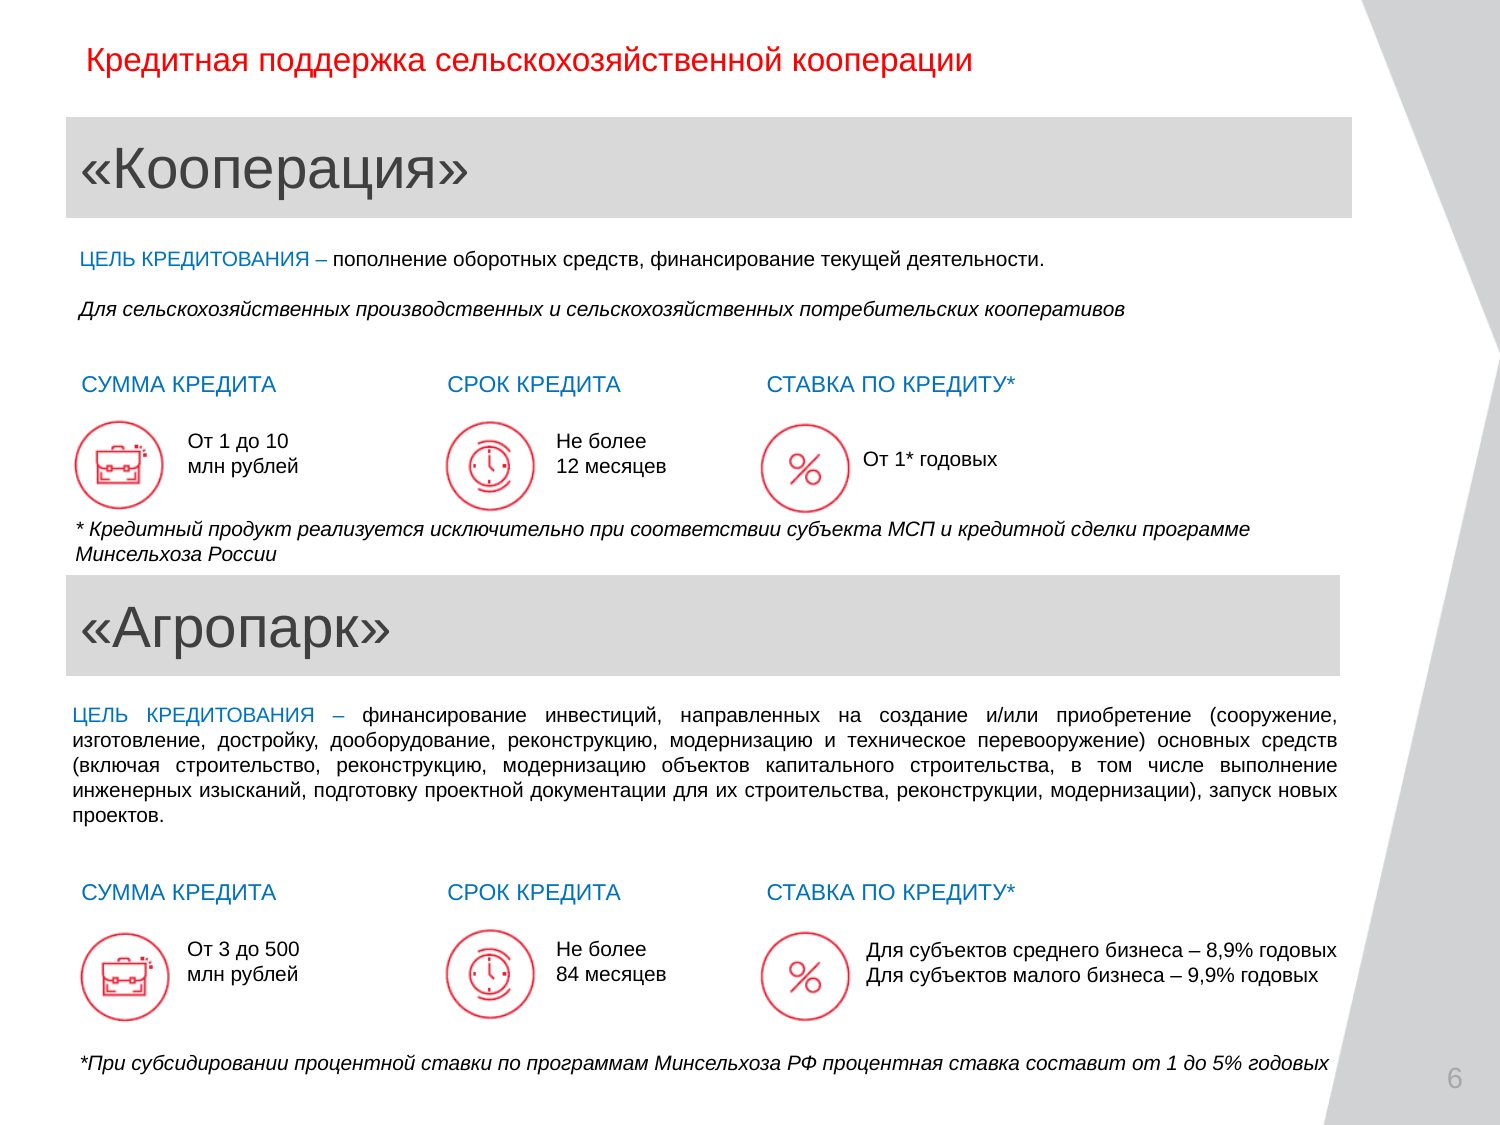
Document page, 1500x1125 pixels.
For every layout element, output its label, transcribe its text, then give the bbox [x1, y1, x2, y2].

text_box СТАВКА ПО КРЕДИТУ* [751, 869, 1031, 912]
text_box СУММА КРЕДИТА [66, 869, 292, 912]
text_box От 3 до 500 млн рублей [177, 928, 315, 994]
text_box СУММА КРЕДИТА [66, 361, 292, 404]
text_box СТАВКА ПО КРЕДИТУ* [751, 361, 1031, 404]
text_box Для субъектов среднего бизнеса – 8,9% годовых Для субъектов малого бизнеса – 9,9% годовых [859, 928, 1353, 994]
text_box ЦЕЛЬ КРЕДИТОВАНИЯ – пополнение оборотных средств, финансирование текущей деятельности. Для сельскохозяйственных производственных и сельскохозяйственных потребительских кооперативов [64, 238, 1376, 329]
table_header «Кооперация» [66, 117, 1352, 218]
text_box От 1* годовых [863, 437, 1013, 503]
slide_number 6 [1128, 1046, 1478, 1107]
text_box * Кредитный продукт реализуется исключительно при соответствии субъекта МСП и кредитной сделки программе Минсельхоза России [60, 508, 1388, 574]
picture [0, 0, 1500, 1125]
text_box ЦЕЛЬ КРЕДИТОВАНИЯ – финансирование инвестиций, направленных на создание и/или приобретение (сооружение, изготовление, достройку, дооборудование, реконструкцию, модернизацию и техническое перевооружение) основных средств (включая строительство, реконструкцию, модернизацию объектов капитального строительства, в том числе выполнение инженерных изысканий, подготовку проектной документации для их строительства, реконструкции, модернизации), запуск новых проектов. [57, 694, 1353, 835]
text_box СРОК КРЕДИТА [432, 869, 637, 912]
text_box *При субсидировании процентной ставки по программам Минсельхоза РФ процентная ставка составит от 1 до 5% годовых [64, 1041, 1392, 1082]
text_box Не более 84 месяцев [543, 928, 682, 994]
text_box Кредитная поддержка сельскохозяйственной кооперации [71, 30, 990, 86]
text_box Не более 12 месяцев [543, 420, 682, 486]
text_box От 1 до 10 млн рублей [175, 420, 314, 486]
text_box СРОК КРЕДИТА [432, 361, 637, 404]
table_header «Агропарк» [66, 575, 1340, 676]
